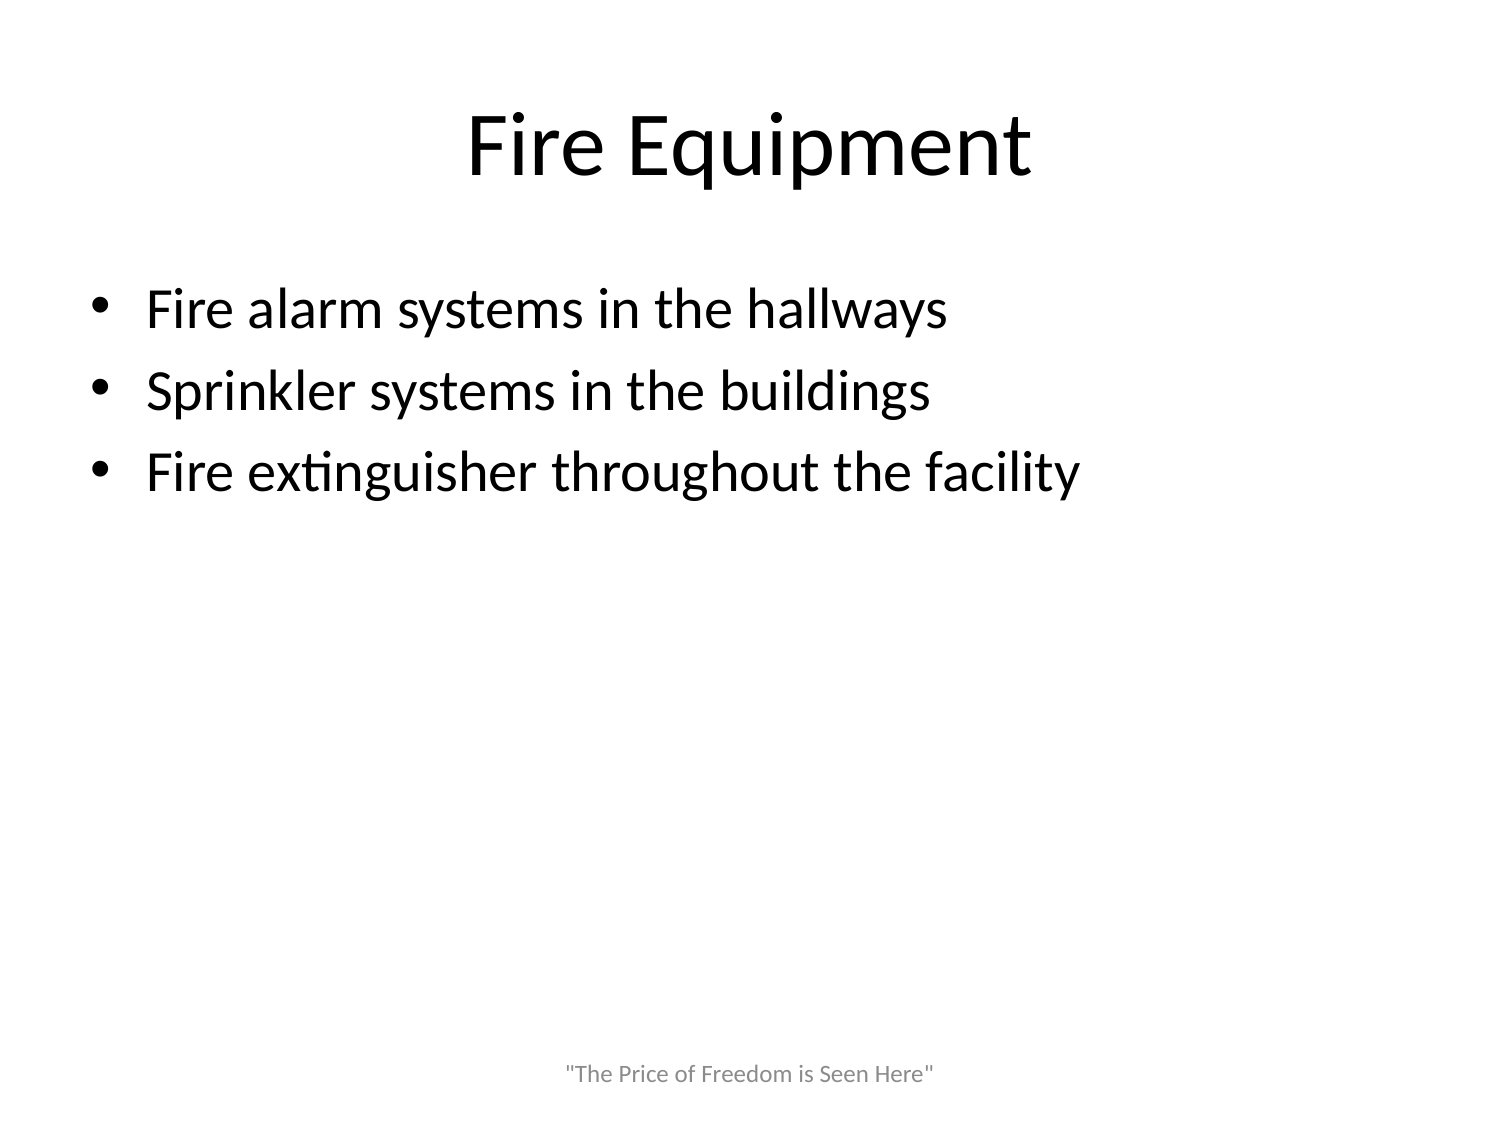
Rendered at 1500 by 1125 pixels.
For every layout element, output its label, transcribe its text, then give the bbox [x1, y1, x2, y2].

footer "The Price of Freedom is Seen Here" [512, 1042, 988, 1103]
title Fire Equipment [75, 45, 1425, 233]
list Fire alarm systems in the hallways Sprinkler systems in the buildings Fire extinguisher throughout the facility [75, 262, 1425, 1005]
